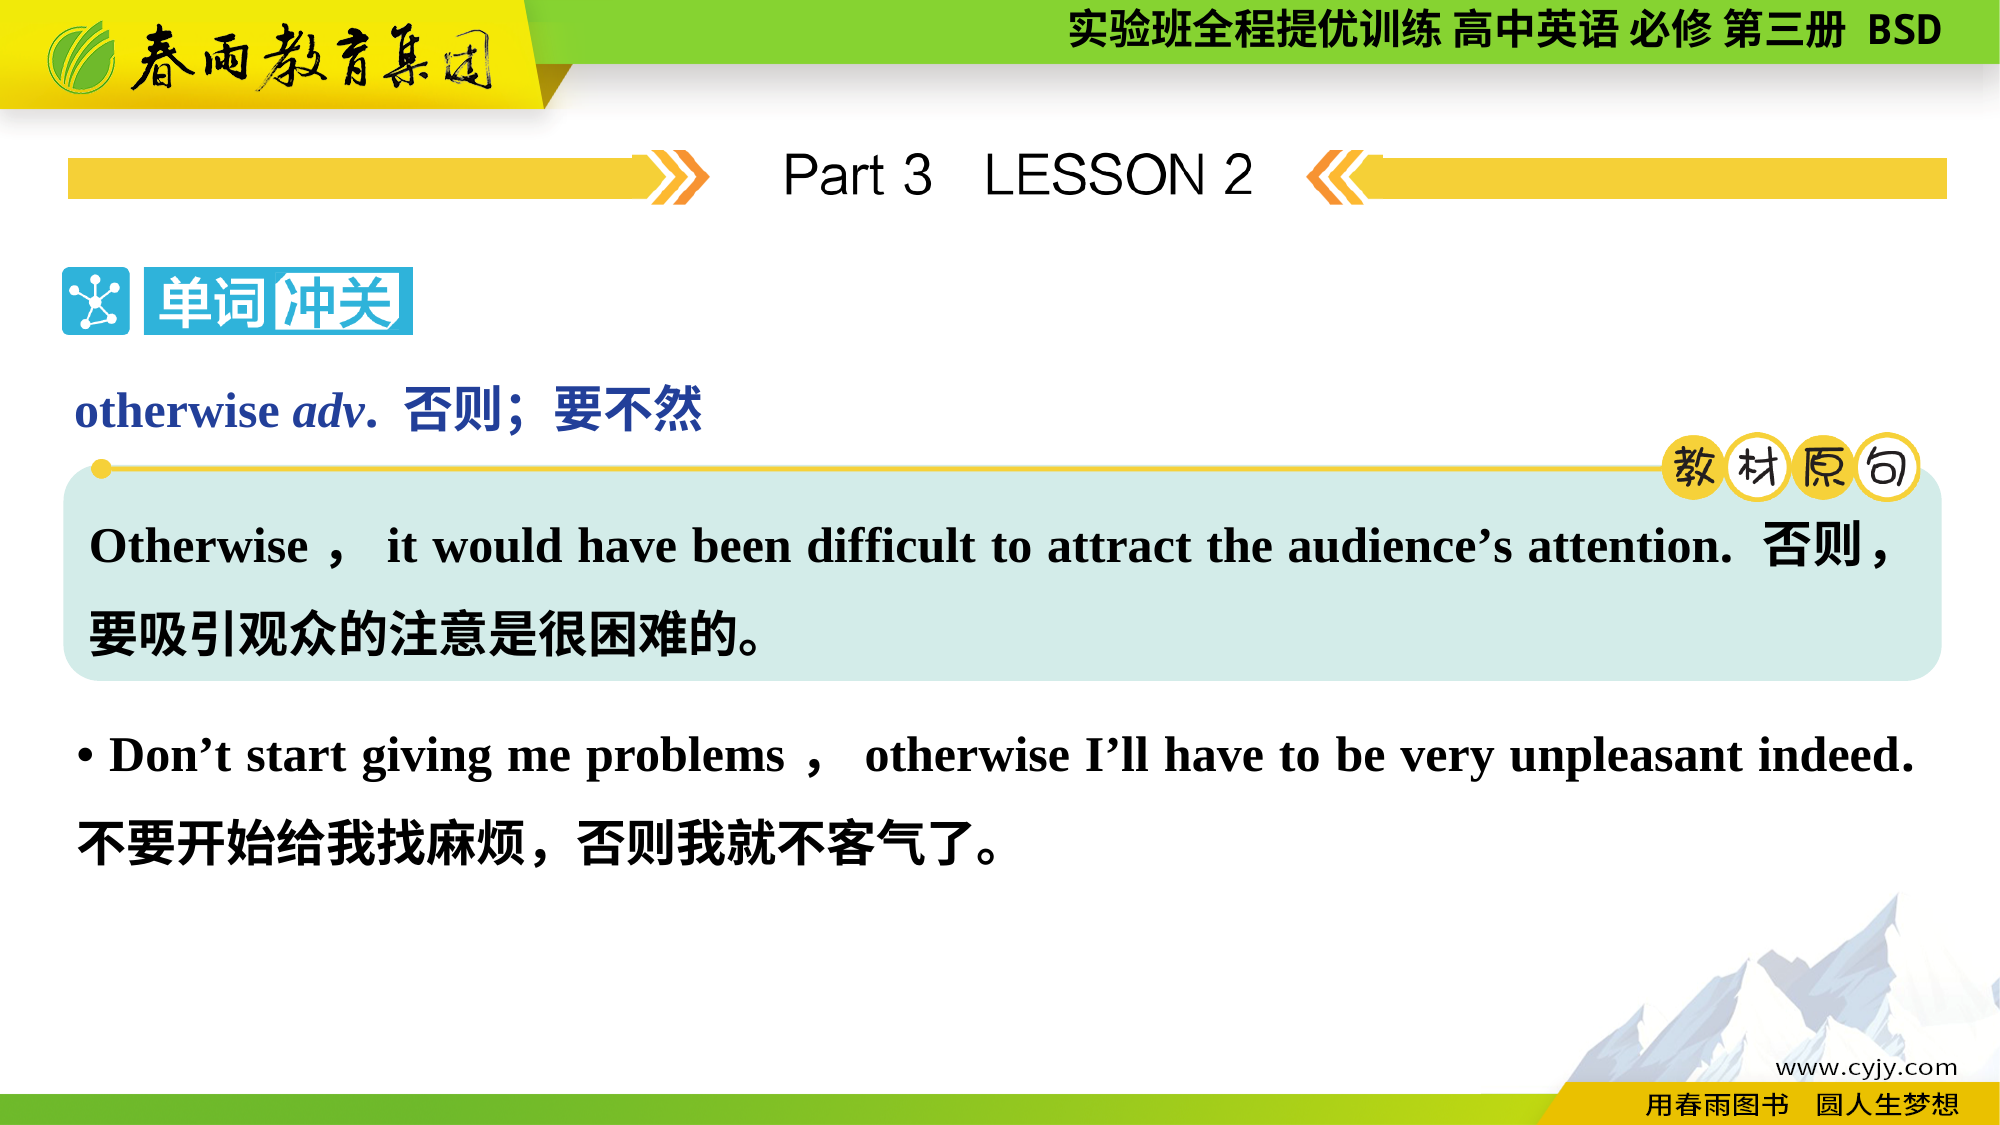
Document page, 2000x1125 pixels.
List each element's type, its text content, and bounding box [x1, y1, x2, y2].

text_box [90, 432, 1921, 531]
text_box Otherwise，it would have been difficult to attract the audience’s attention. 否则，要吸引观众的注意是很困难的。 [63, 468, 1942, 681]
picture [0, 0, 2000, 1125]
text_box • Don’t start giving me problems，otherwise I’ll have to be very unpleasant indeed.不要开始给我找麻烦，否则我就不客气了。 [61, 684, 1942, 880]
list otherwise adv. 否则；要不然 [59, 339, 1944, 435]
